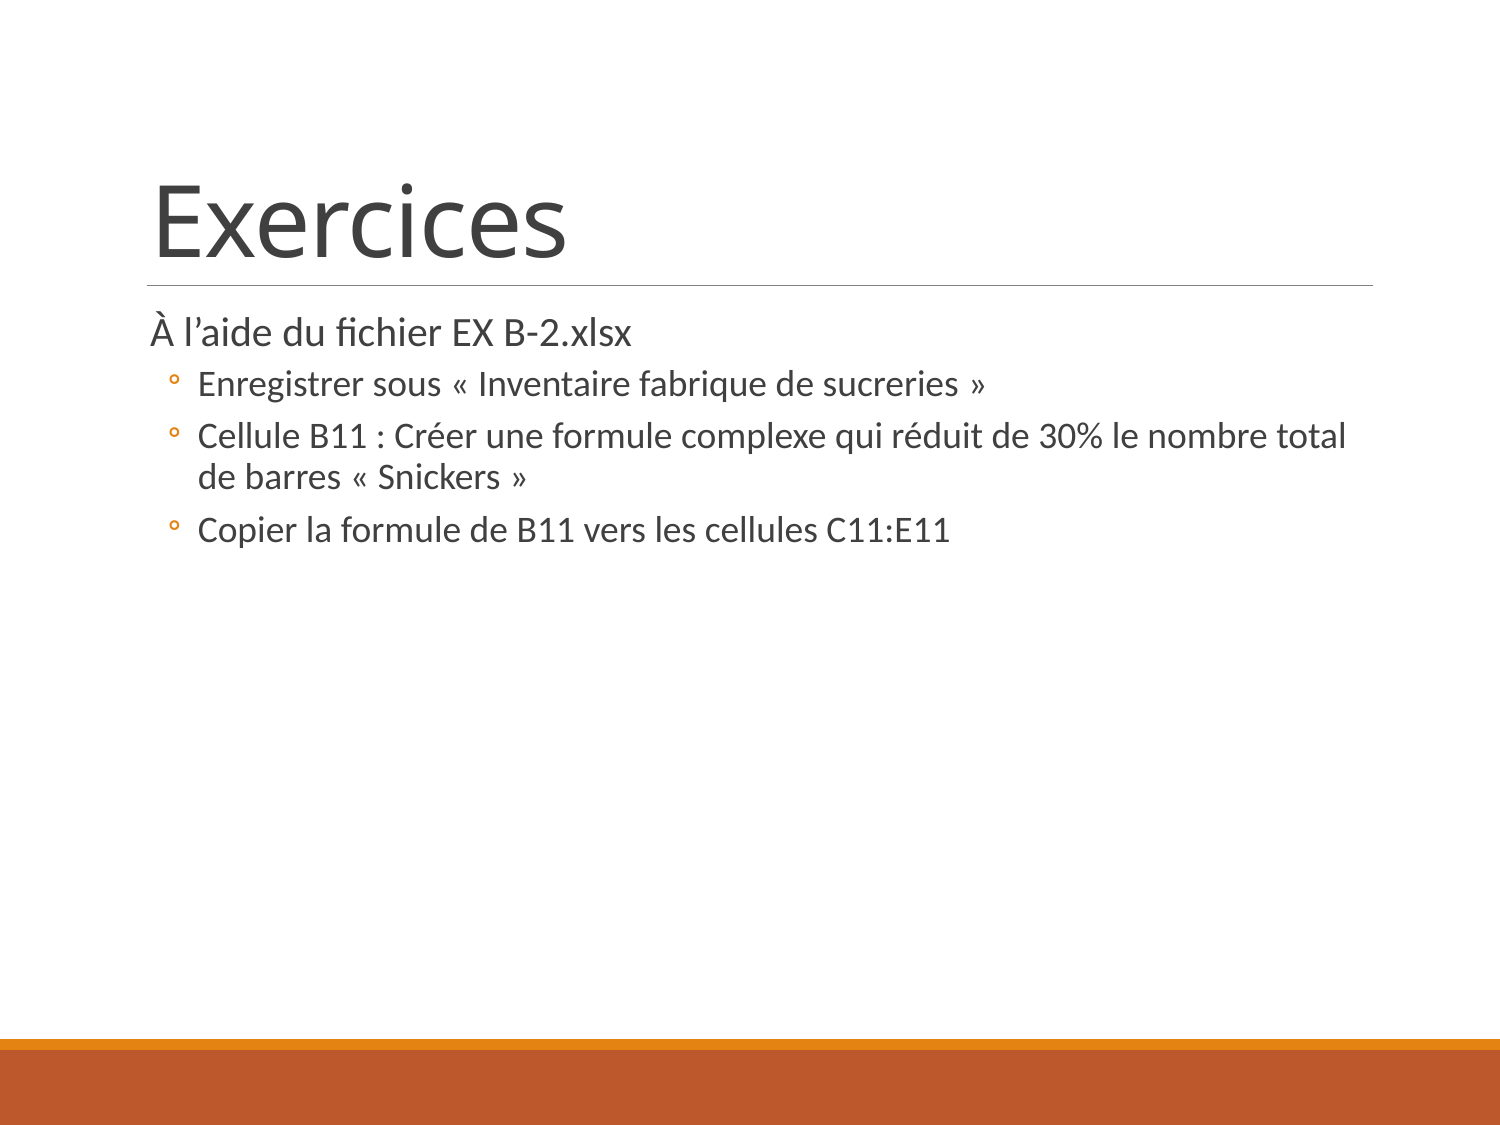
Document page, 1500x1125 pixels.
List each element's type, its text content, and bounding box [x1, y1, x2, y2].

list À l’aide du fichier EX B-2.xlsx Enregistrer sous « Inventaire fabrique de sucreries » Cellule B11 : Créer une formule complexe qui réduit de 30% le nombre total de barres « Snickers » Copier la formule de B11 vers les cellules C11:E11 [135, 302, 1373, 963]
title Exercices [135, 47, 1373, 285]
